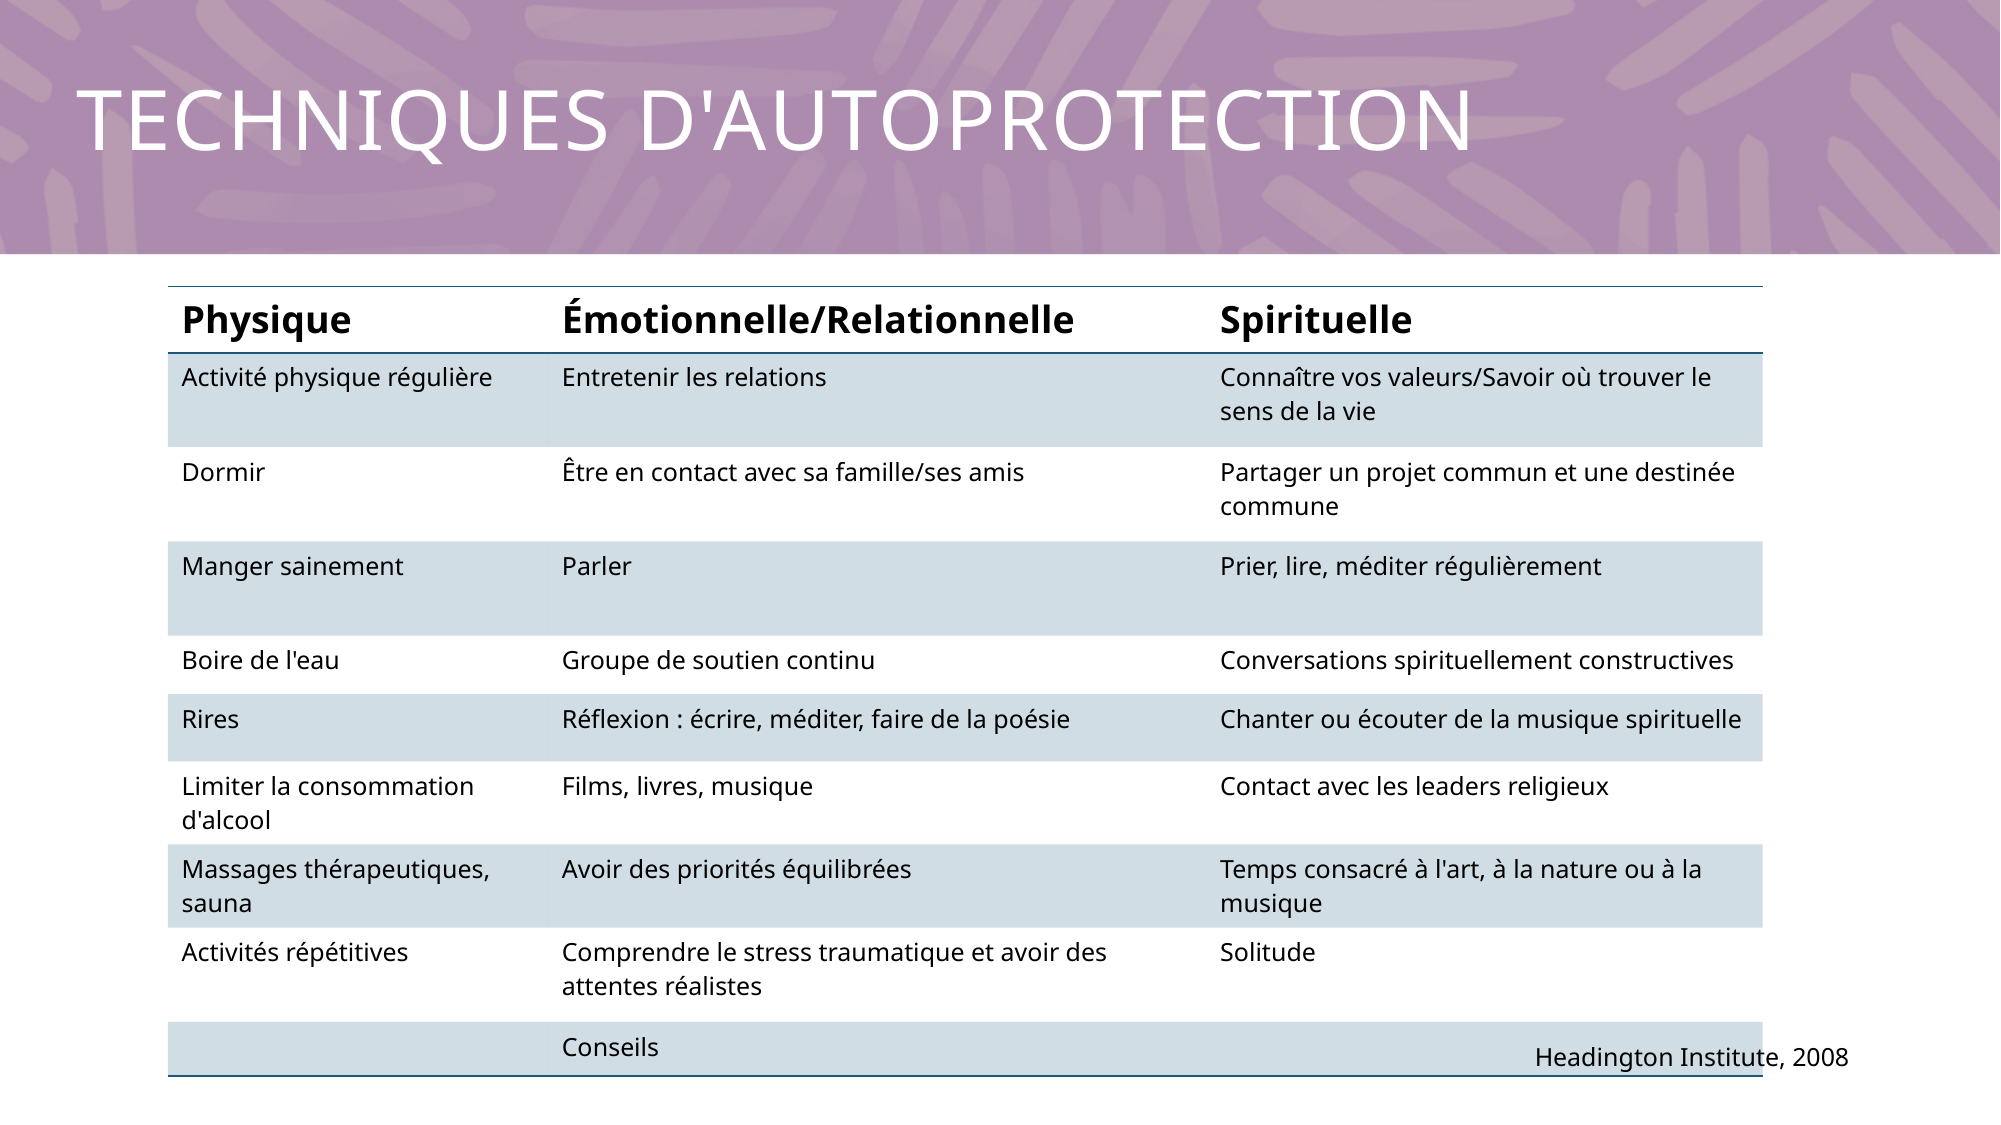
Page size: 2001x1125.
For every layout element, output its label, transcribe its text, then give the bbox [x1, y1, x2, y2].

table_header Spirituelle [1206, 287, 1763, 352]
table_cell Solitude [1206, 928, 1763, 1022]
table_cell Boire de l'eau [168, 636, 548, 694]
table_cell Activité physique régulière [168, 354, 548, 447]
table_cell Films, livres, musique [548, 761, 1206, 844]
table_cell Manger sainement [168, 541, 548, 636]
table_cell Avoir des priorités équilibrées [548, 844, 1206, 928]
picture [0, 0, 2000, 1125]
table_cell Entretenir les relations [548, 354, 1206, 447]
table_cell Massages thérapeutiques, sauna [168, 844, 548, 928]
table_cell [168, 1022, 548, 1075]
table_cell Comprendre le stress traumatique et avoir des attentes réalistes [548, 928, 1206, 1022]
table_cell Groupe de soutien continu [548, 636, 1206, 694]
table_cell Contact avec les leaders religieux [1206, 761, 1763, 844]
table_cell [1206, 1022, 1763, 1075]
table_cell Chanter ou écouter de la musique spirituelle [1206, 694, 1763, 761]
table_cell Conversations spirituellement constructives [1206, 636, 1763, 694]
table_cell Dormir [168, 447, 548, 541]
text_box Headington Institute, 2008 [1518, 1034, 1865, 1080]
table_cell Activités répétitives [168, 928, 548, 1022]
title Techniques d'autoprotection [61, 33, 1938, 220]
table_cell Limiter la consommation d'alcool [168, 761, 548, 844]
table_cell Partager un projet commun et une destinée commune [1206, 447, 1763, 541]
table_cell Réflexion : écrire, méditer, faire de la poésie [548, 694, 1206, 761]
table_cell Rires [168, 694, 548, 761]
table_cell Conseils [548, 1022, 1206, 1075]
table_cell Être en contact avec sa famille/ses amis [548, 447, 1206, 541]
table_cell Connaître vos valeurs/Savoir où trouver le sens de la vie [1206, 354, 1763, 447]
table_header Émotionnelle/Relationnelle [548, 287, 1206, 352]
table_cell Prier, lire, méditer régulièrement [1206, 541, 1763, 636]
table_header Physique [168, 287, 548, 352]
table_cell Temps consacré à l'art, à la nature ou à la musique [1206, 844, 1763, 928]
table_cell Parler [548, 541, 1206, 636]
